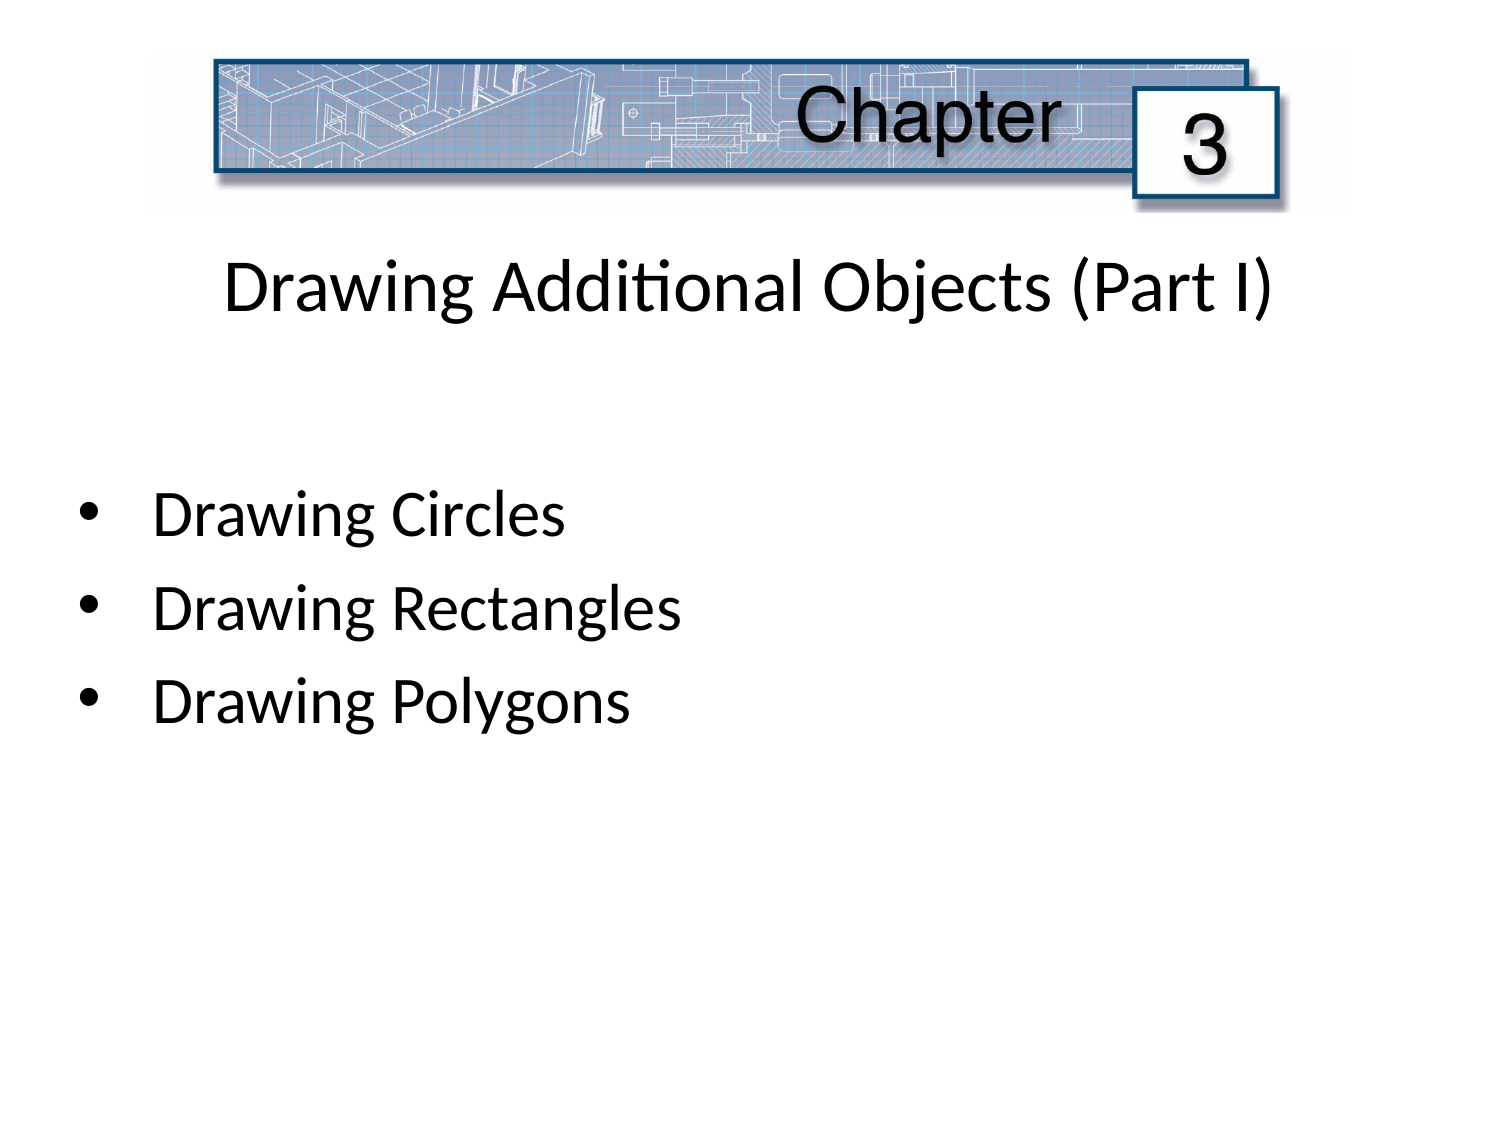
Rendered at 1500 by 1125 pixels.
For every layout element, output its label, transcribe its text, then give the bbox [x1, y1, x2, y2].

title Drawing Additional Objects (Part I) [75, 212, 1425, 350]
picture [149, 52, 1351, 214]
subtitle Drawing Circles Drawing Rectangles Drawing Polygons [62, 462, 1463, 750]
